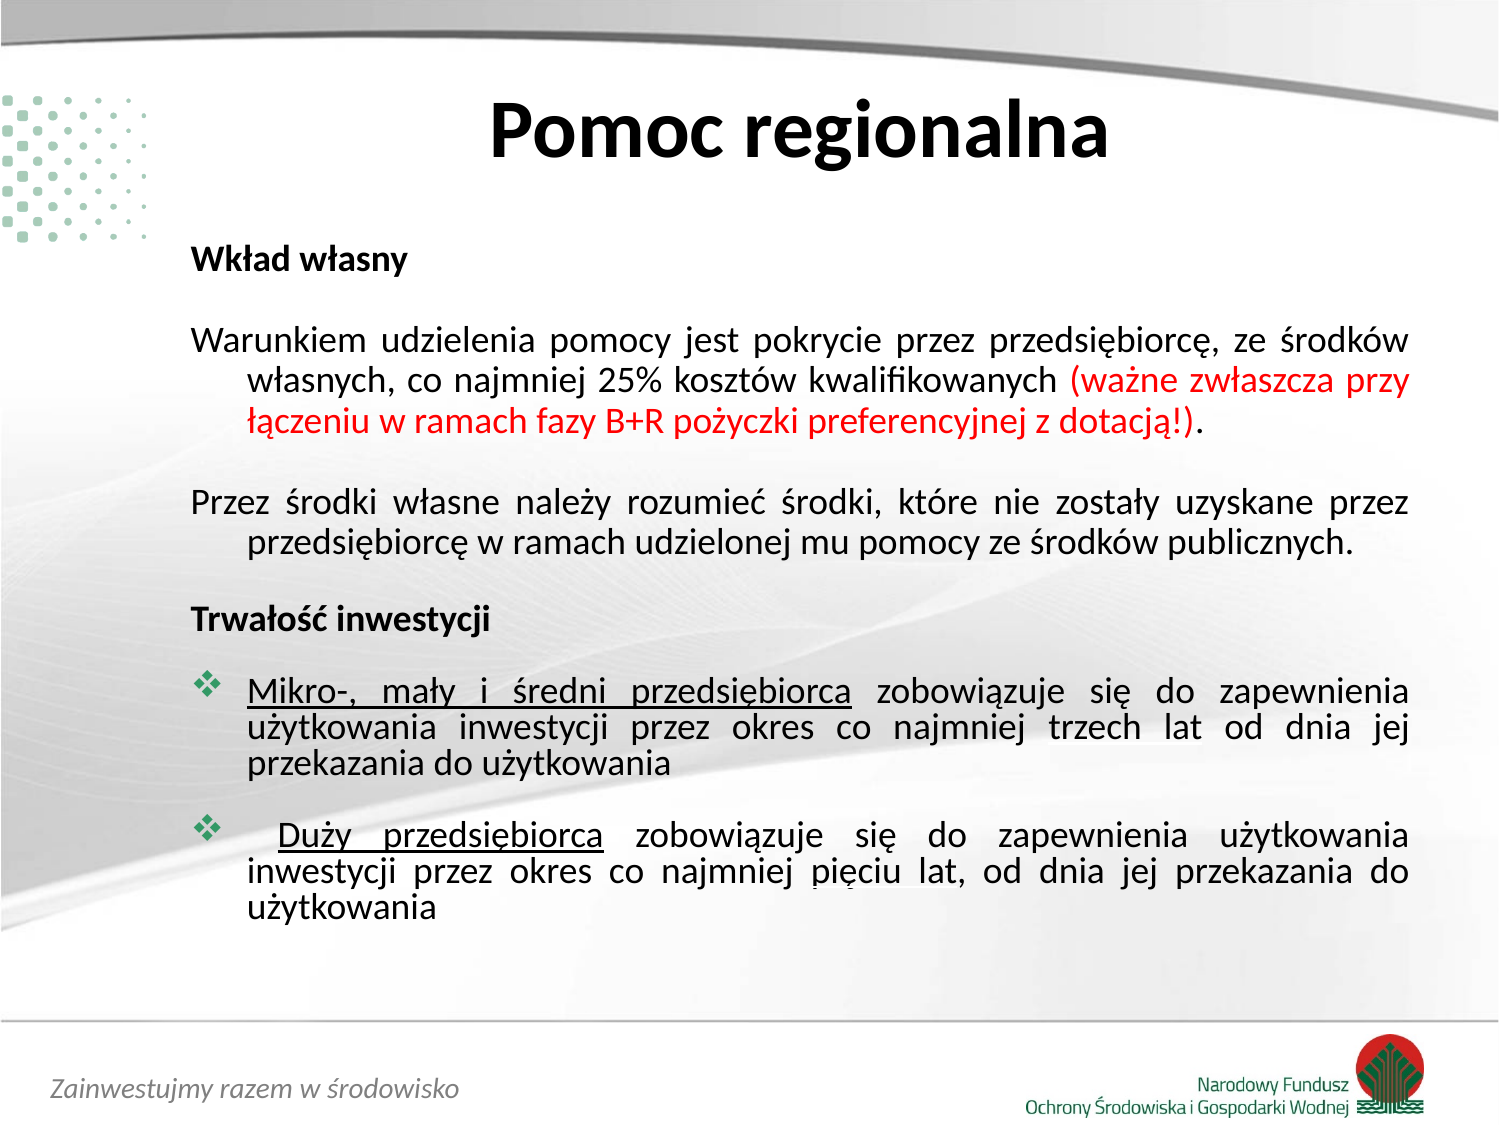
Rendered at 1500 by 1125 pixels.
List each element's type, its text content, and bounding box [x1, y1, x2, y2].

picture [1026, 1034, 1424, 1118]
text_box Pomoc regionalna [175, 42, 1425, 207]
picture [0, 0, 1499, 1023]
text_box Wkład własny Warunkiem udzielenia pomocy jest pokrycie przez przedsiębiorcę, ze środków własnych, co najmniej 25% kosztów kwalifikowanych (ważne zwłaszcza przy łączeniu w ramach fazy B+R pożyczki preferencyjnej z dotacją!). Przez środki własne należy rozumieć środki, które nie zostały uzyskane przez przedsiębiorcę w ramach udzielonej mu pomocy ze środków publicznych. Trwałość inwestycji Mikro-, mały i średni przedsiębiorca zobowiązuje się do zapewnienia użytkowania inwestycji przez okres co najmniej trzech lat od dnia jej przekazania do użytkowania Duży przedsiębiorca zobowiązuje się do zapewnienia użytkowania inwestycji przez okres co najmniej pięciu lat, od dnia jej przekazania do użytkowania [175, 231, 1425, 993]
